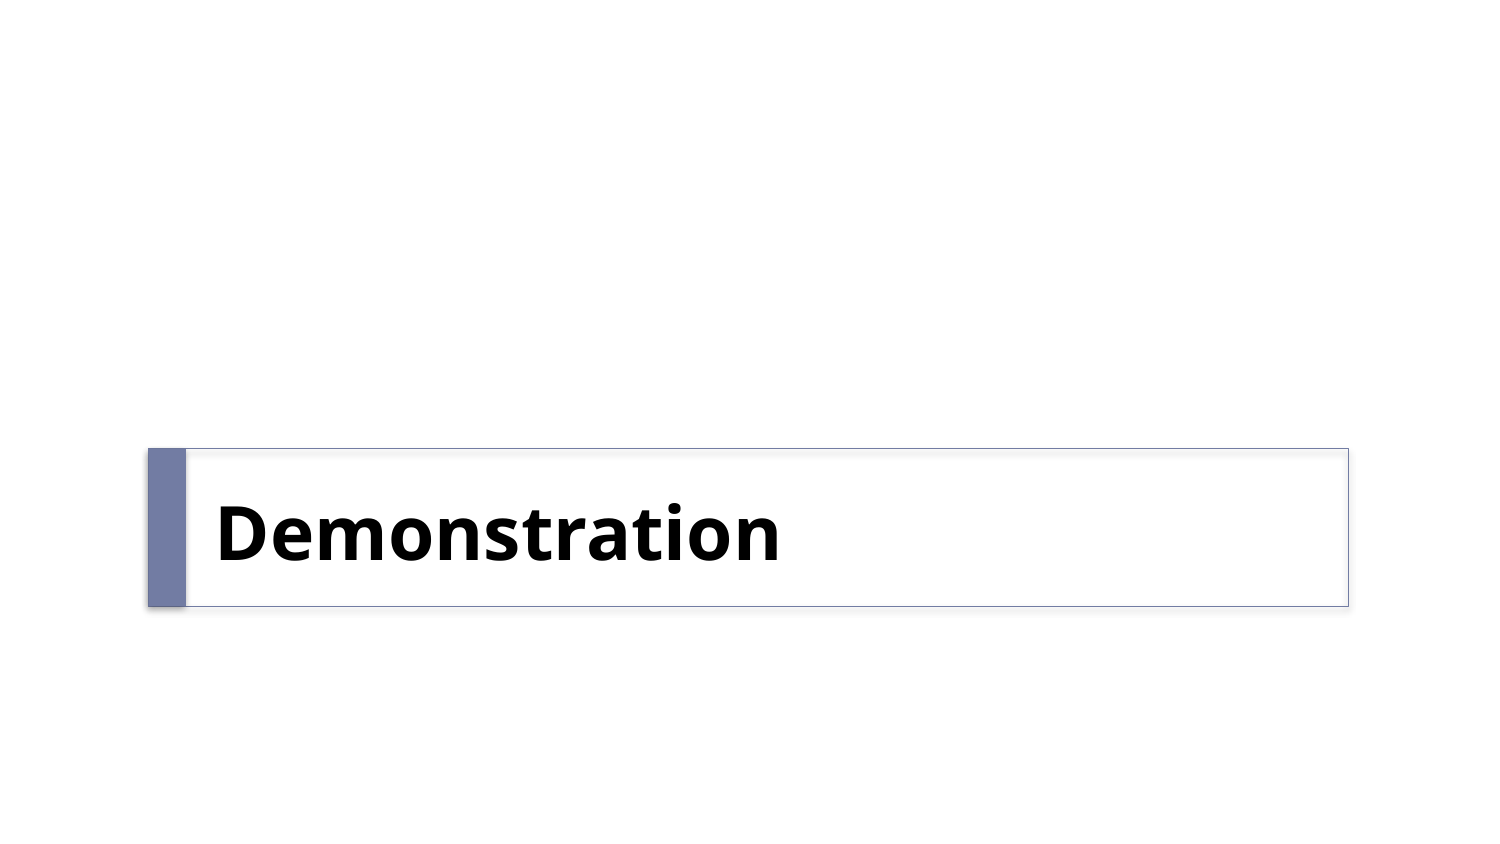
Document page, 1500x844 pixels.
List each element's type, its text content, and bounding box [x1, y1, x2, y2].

title Demonstration [200, 478, 1320, 600]
